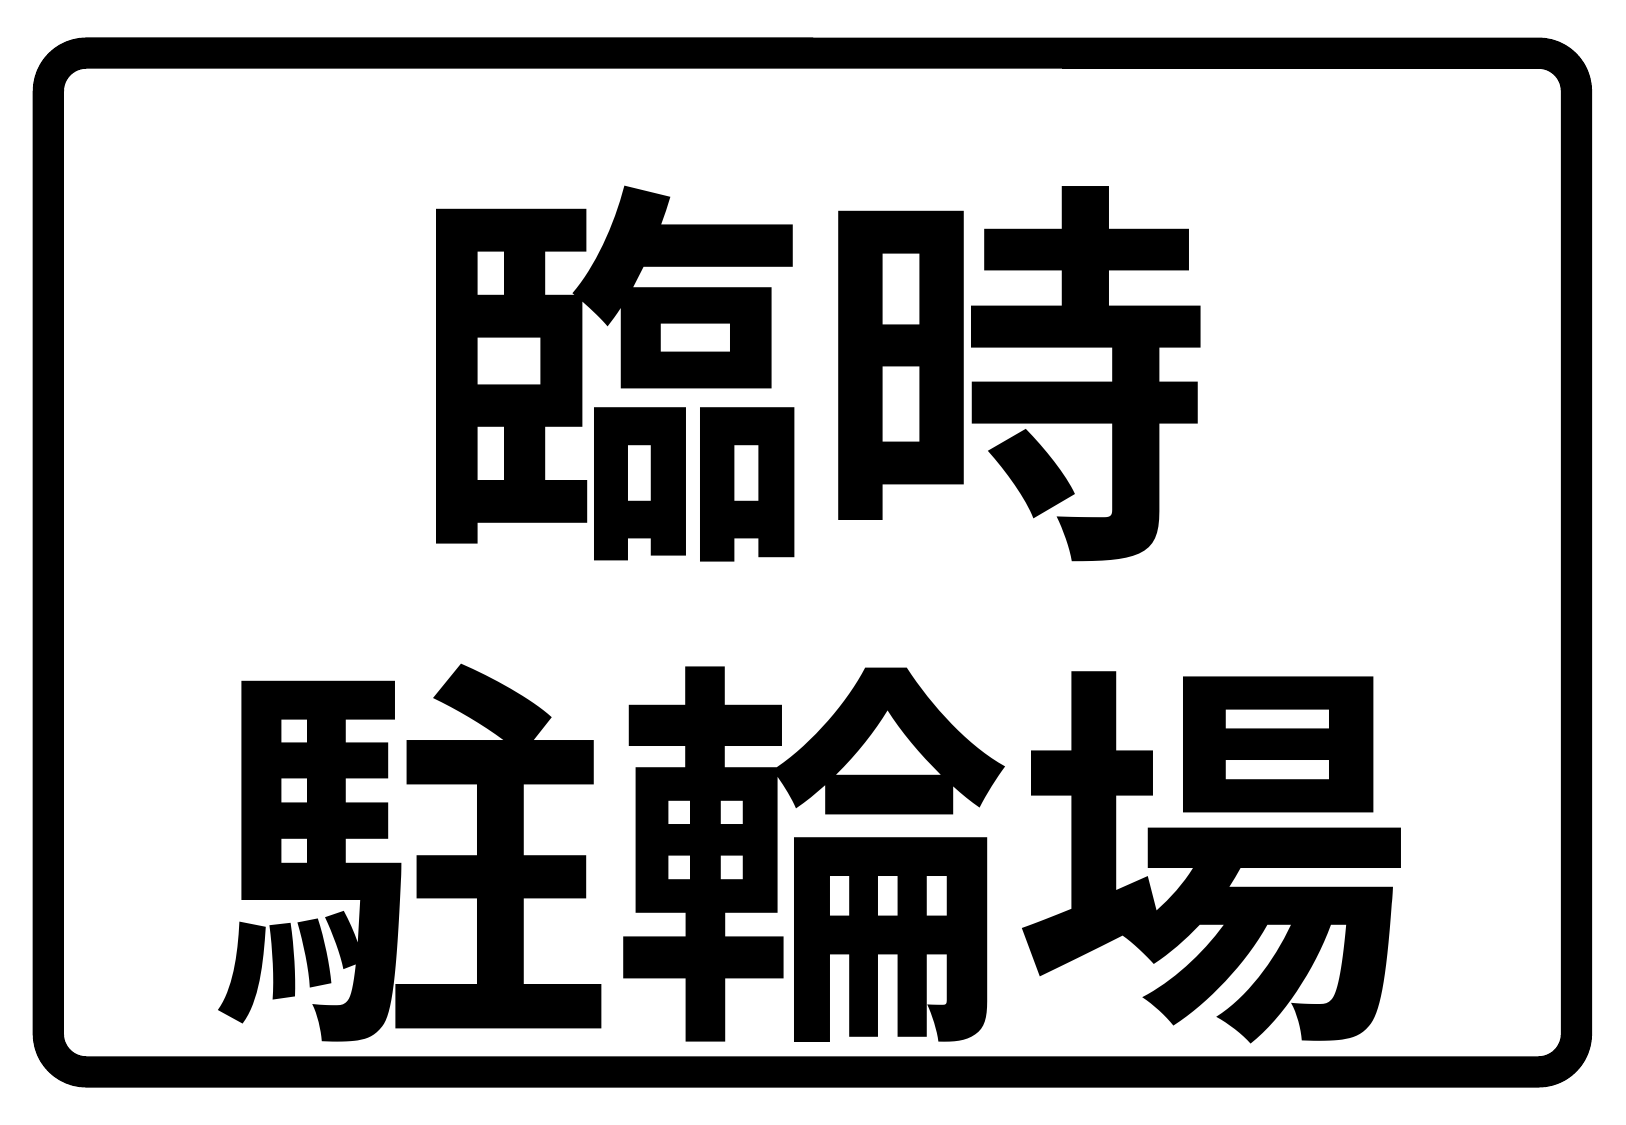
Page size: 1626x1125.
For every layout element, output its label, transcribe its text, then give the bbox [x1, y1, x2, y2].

text_box [46, 50, 1579, 119]
text_box 臨時 駐輪場 [0, 119, 1625, 1094]
